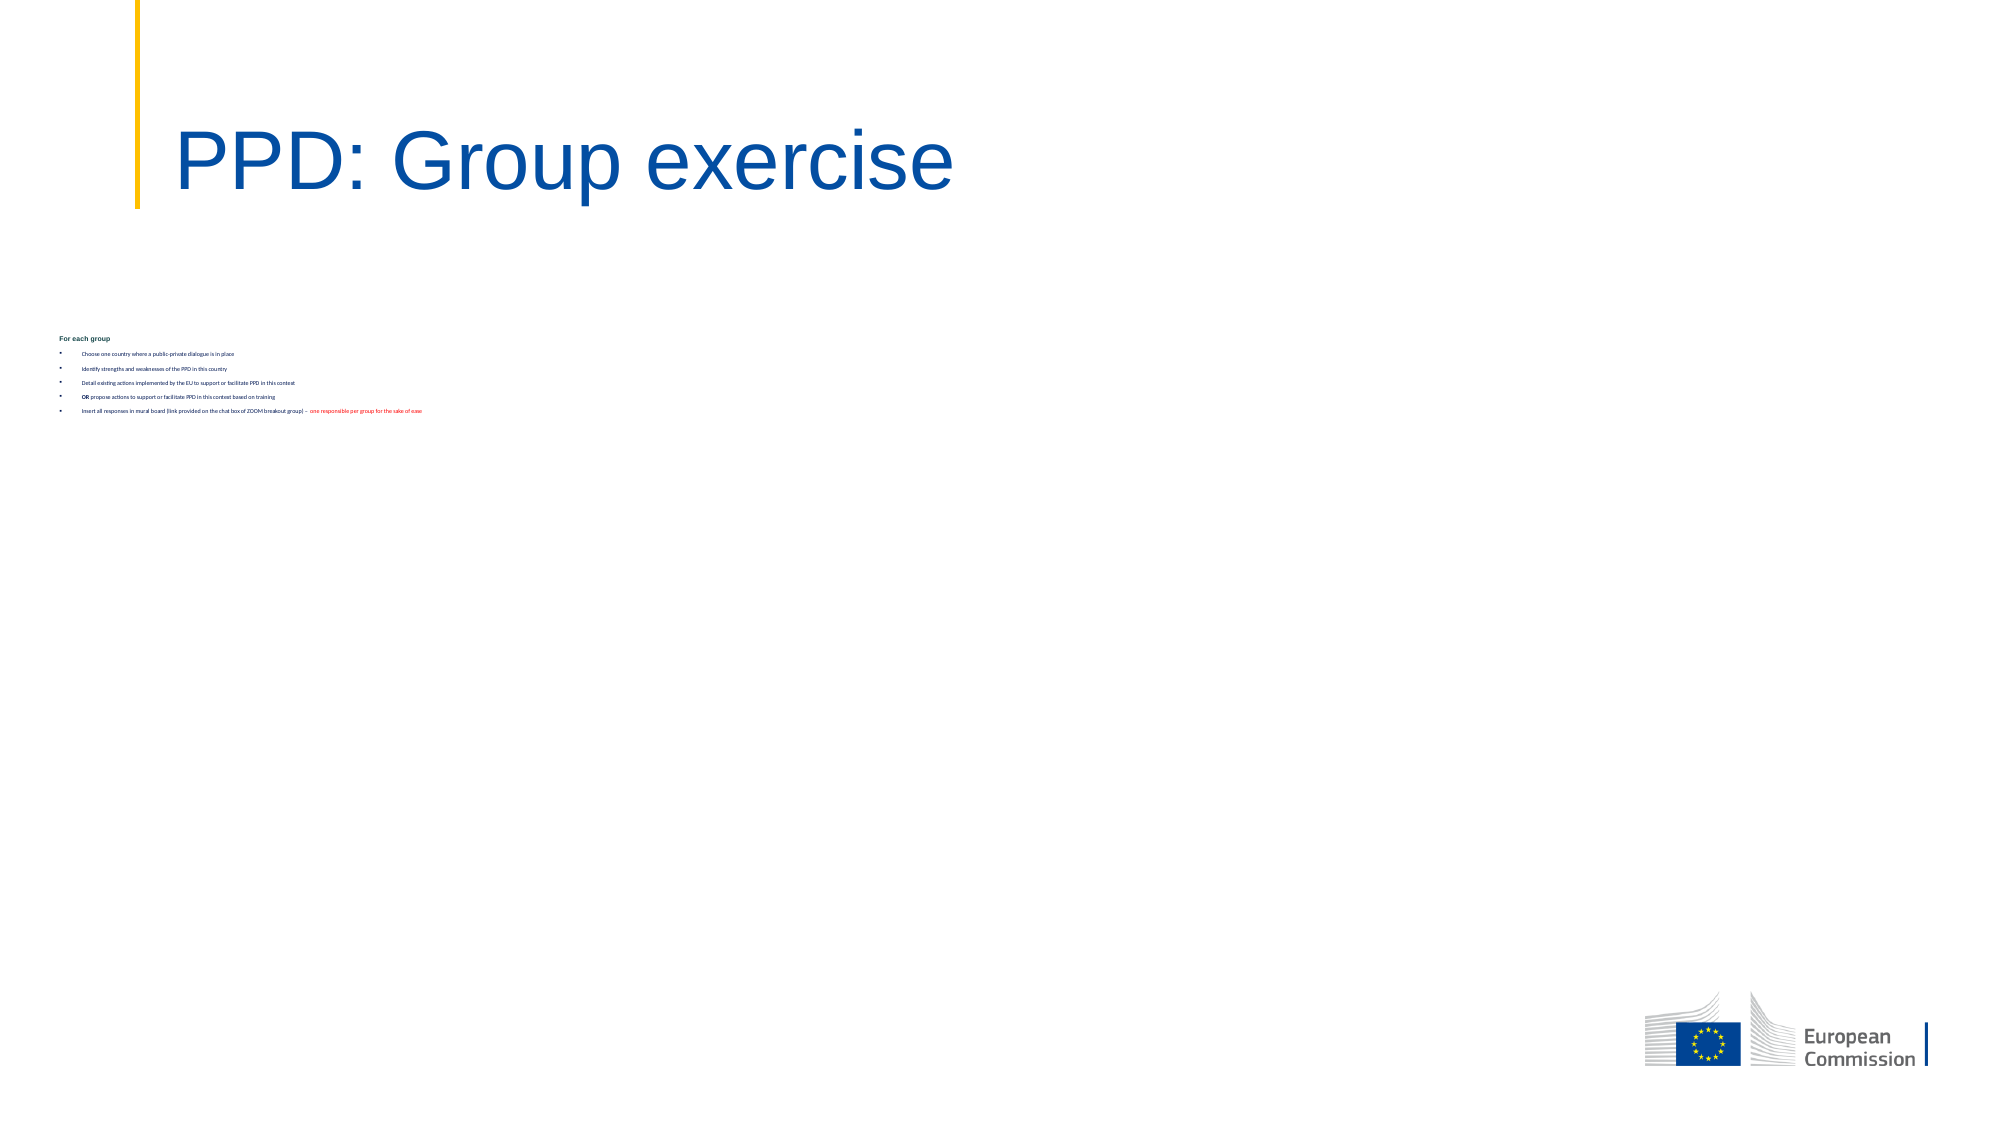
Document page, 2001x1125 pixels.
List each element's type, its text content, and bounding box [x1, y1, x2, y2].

title PPD: Group exercise [159, 79, 1885, 208]
text_box For each group Choose one country where a public-private dialogue is in place Identify strengths and weaknesses of the PPD in this country Detail existing actions implemented by the EU to support or facilitate PPD in this context OR propose actions to support or facilitate PPD in this context based on training Insert all responses in mural board (link provided on the chat box of ZOOM breakout group) – one responsible per group for the sake of ease [44, 326, 1956, 438]
picture [1645, 991, 1928, 1066]
